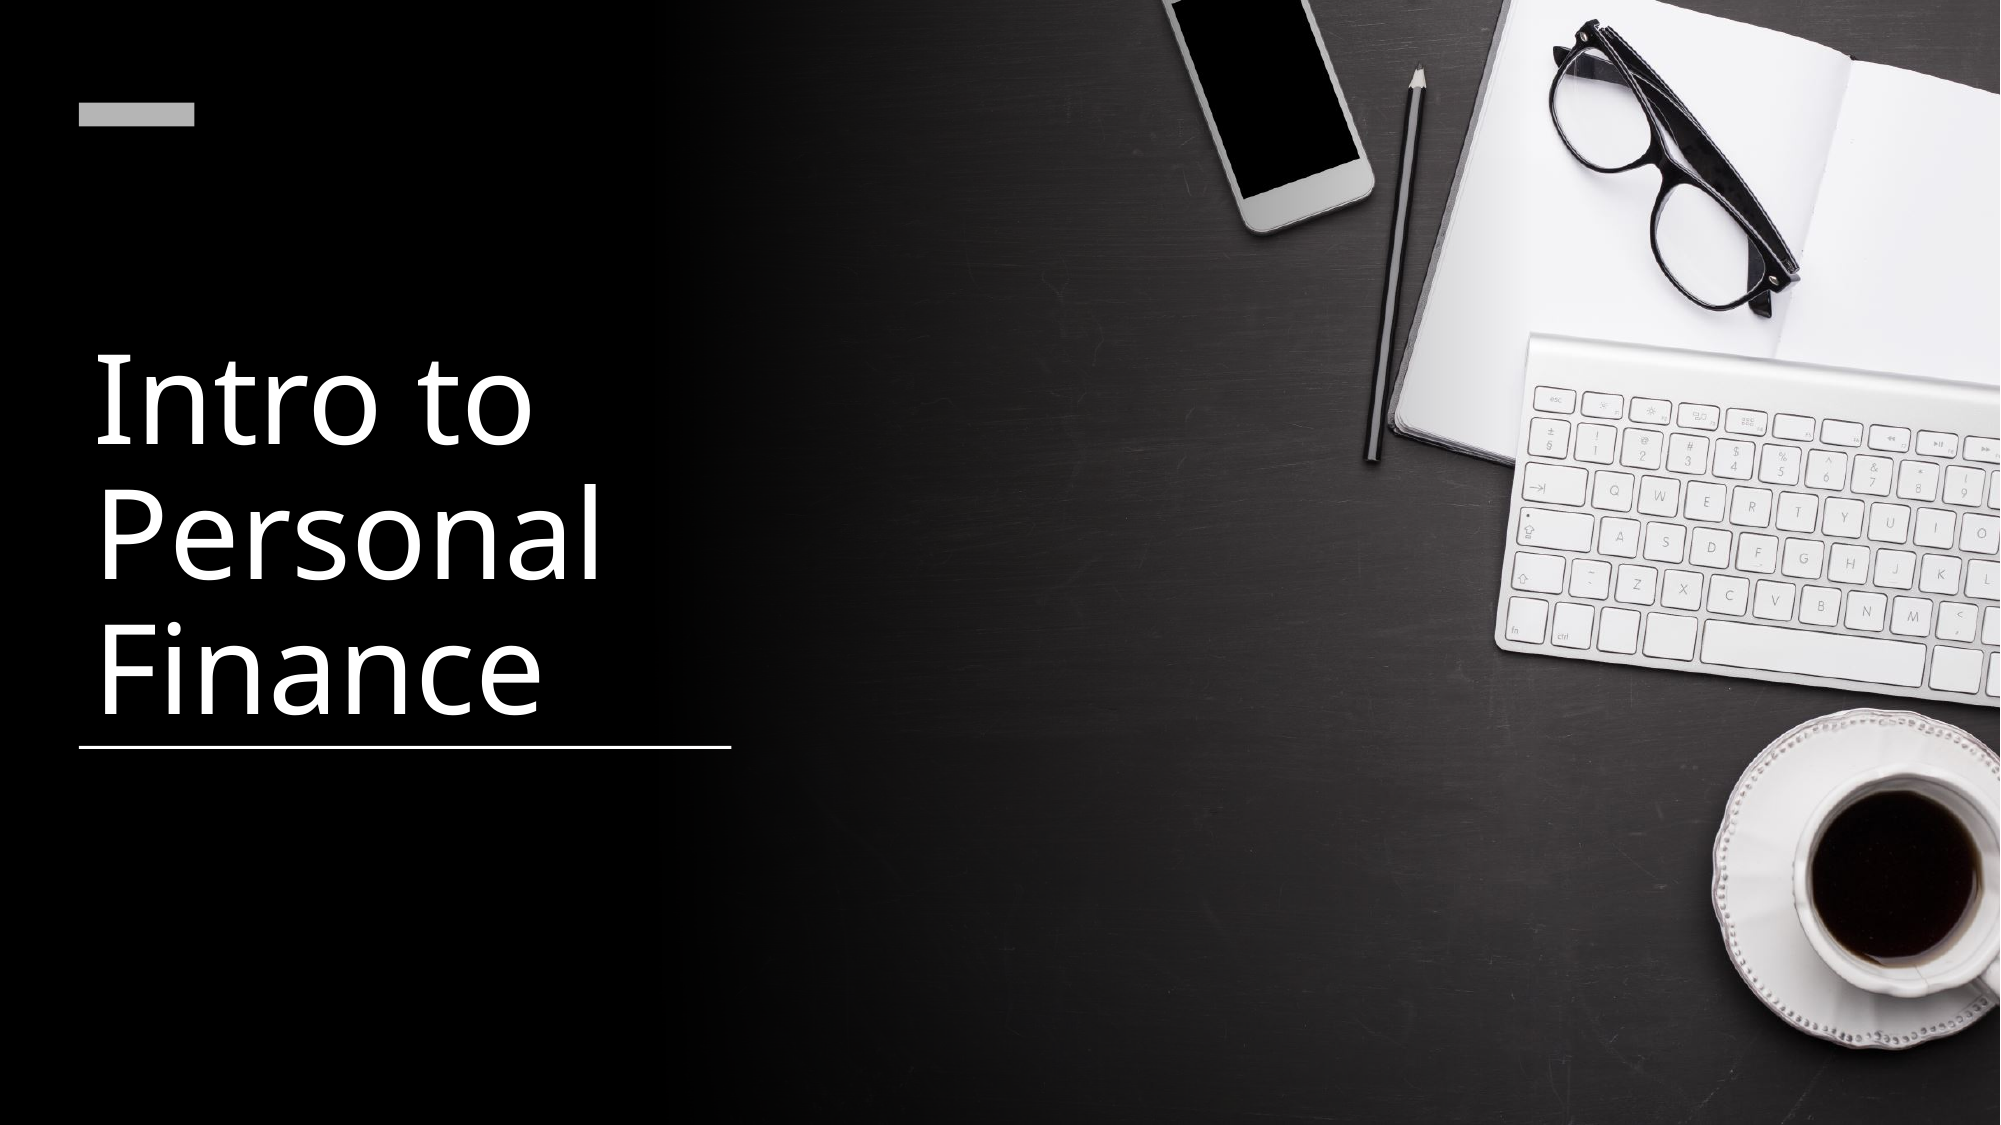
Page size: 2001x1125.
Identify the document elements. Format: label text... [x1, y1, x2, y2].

picture [577, 0, 2000, 1125]
title Intro to Personal Finance [78, 223, 577, 745]
text_box [78, 102, 195, 128]
text_box [0, 0, 577, 1125]
text_box [78, 745, 577, 750]
